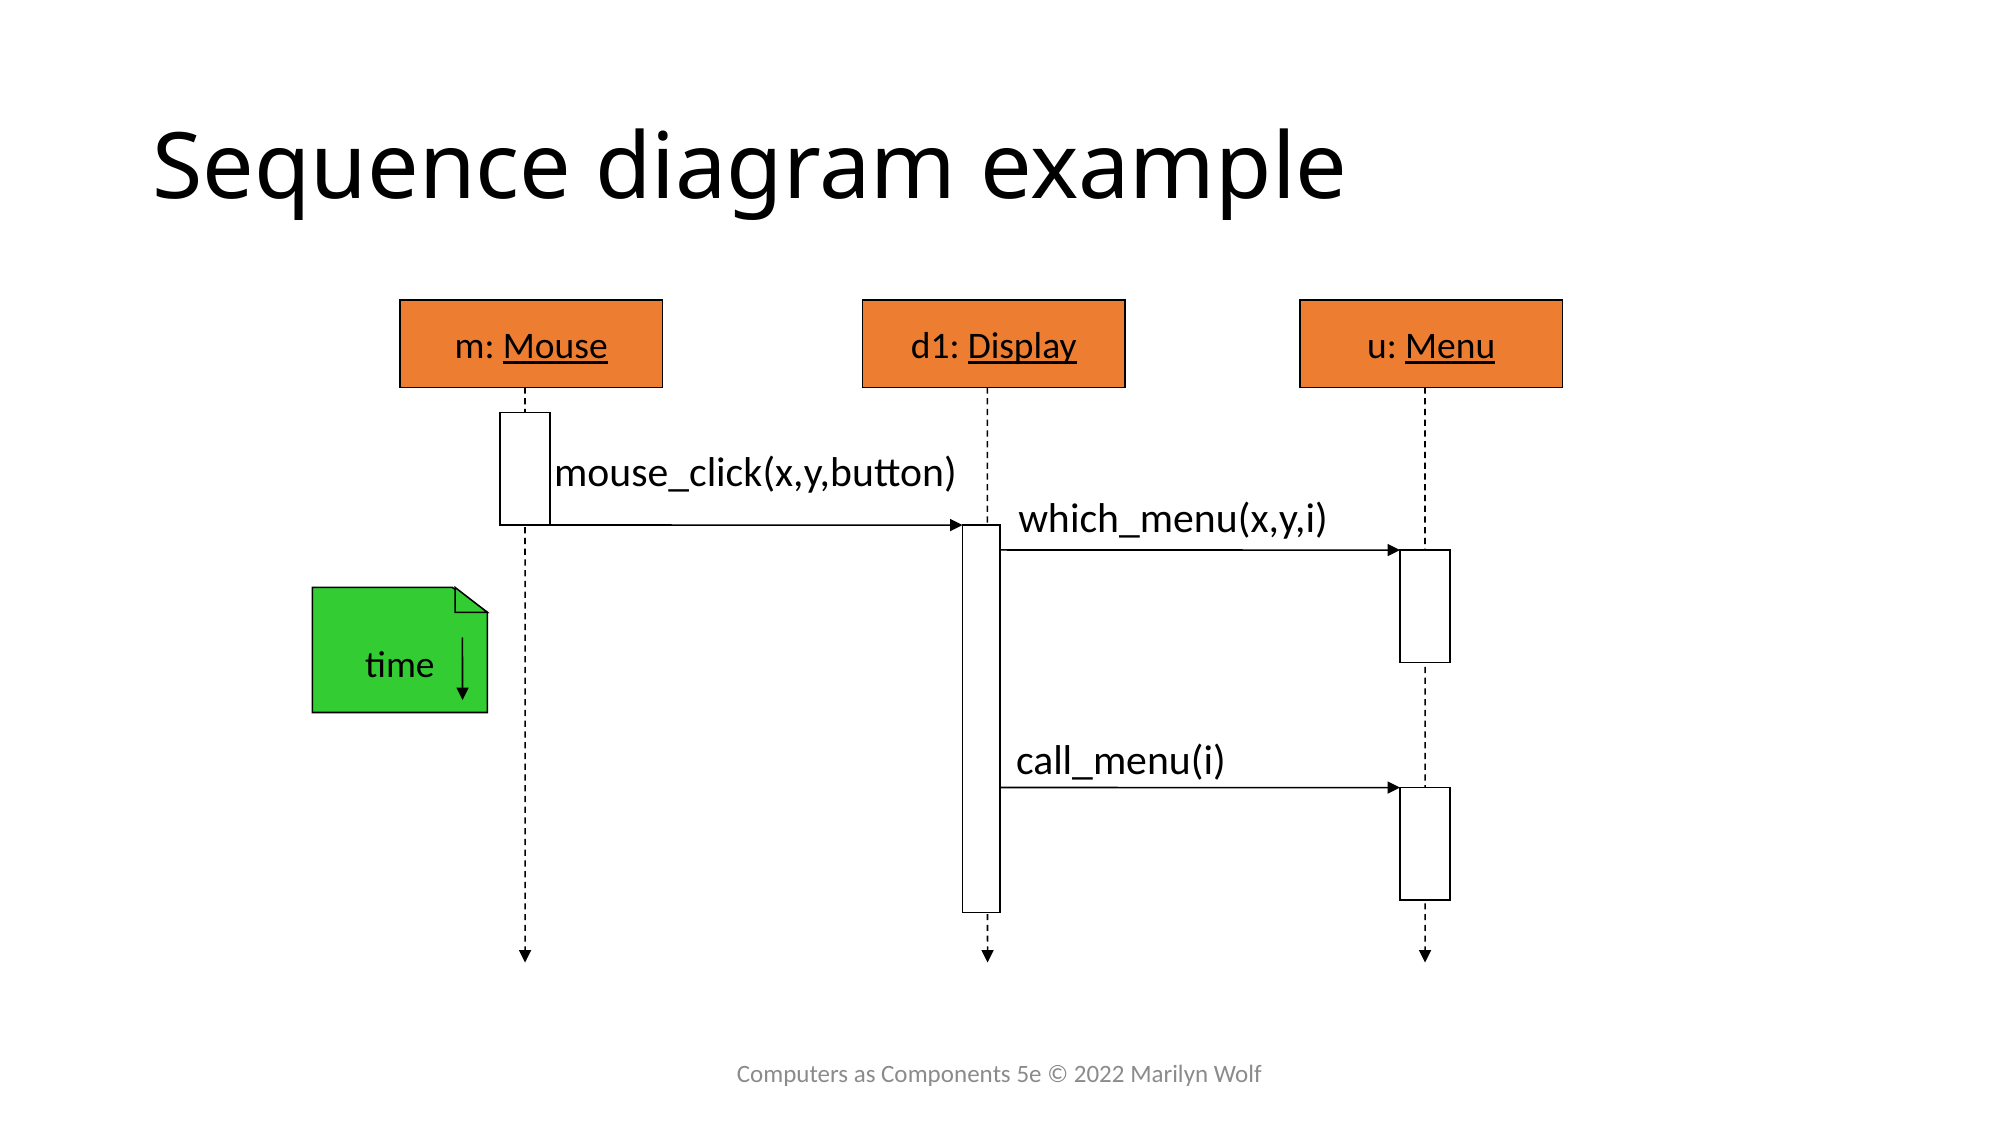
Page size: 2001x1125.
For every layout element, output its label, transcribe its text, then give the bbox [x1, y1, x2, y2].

text_box time [312, 587, 488, 713]
title Sequence diagram example [137, 59, 1863, 278]
text_box [1418, 944, 1432, 963]
text_box [999, 543, 1400, 557]
text_box [1400, 549, 1450, 663]
text_box m: Mouse [399, 299, 663, 388]
text_box [1241, 781, 1400, 794]
text_box d1: Display [862, 299, 1125, 388]
text_box [549, 518, 963, 532]
text_box u: Menu [1299, 299, 1563, 388]
text_box [981, 944, 994, 963]
text_box [500, 412, 550, 525]
text_box mouse_click(x,y,button) [539, 437, 973, 503]
text_box which_menu(x,y,i) [1003, 483, 1344, 548]
text_box [456, 637, 469, 700]
text_box [1400, 787, 1450, 900]
text_box call_menu(i) [1001, 725, 1241, 790]
text_box [518, 944, 532, 963]
text_box [455, 587, 488, 613]
text_box [962, 524, 1000, 913]
footer Computers as Components 5e © 2022 Marilyn Wolf [662, 1042, 1338, 1103]
